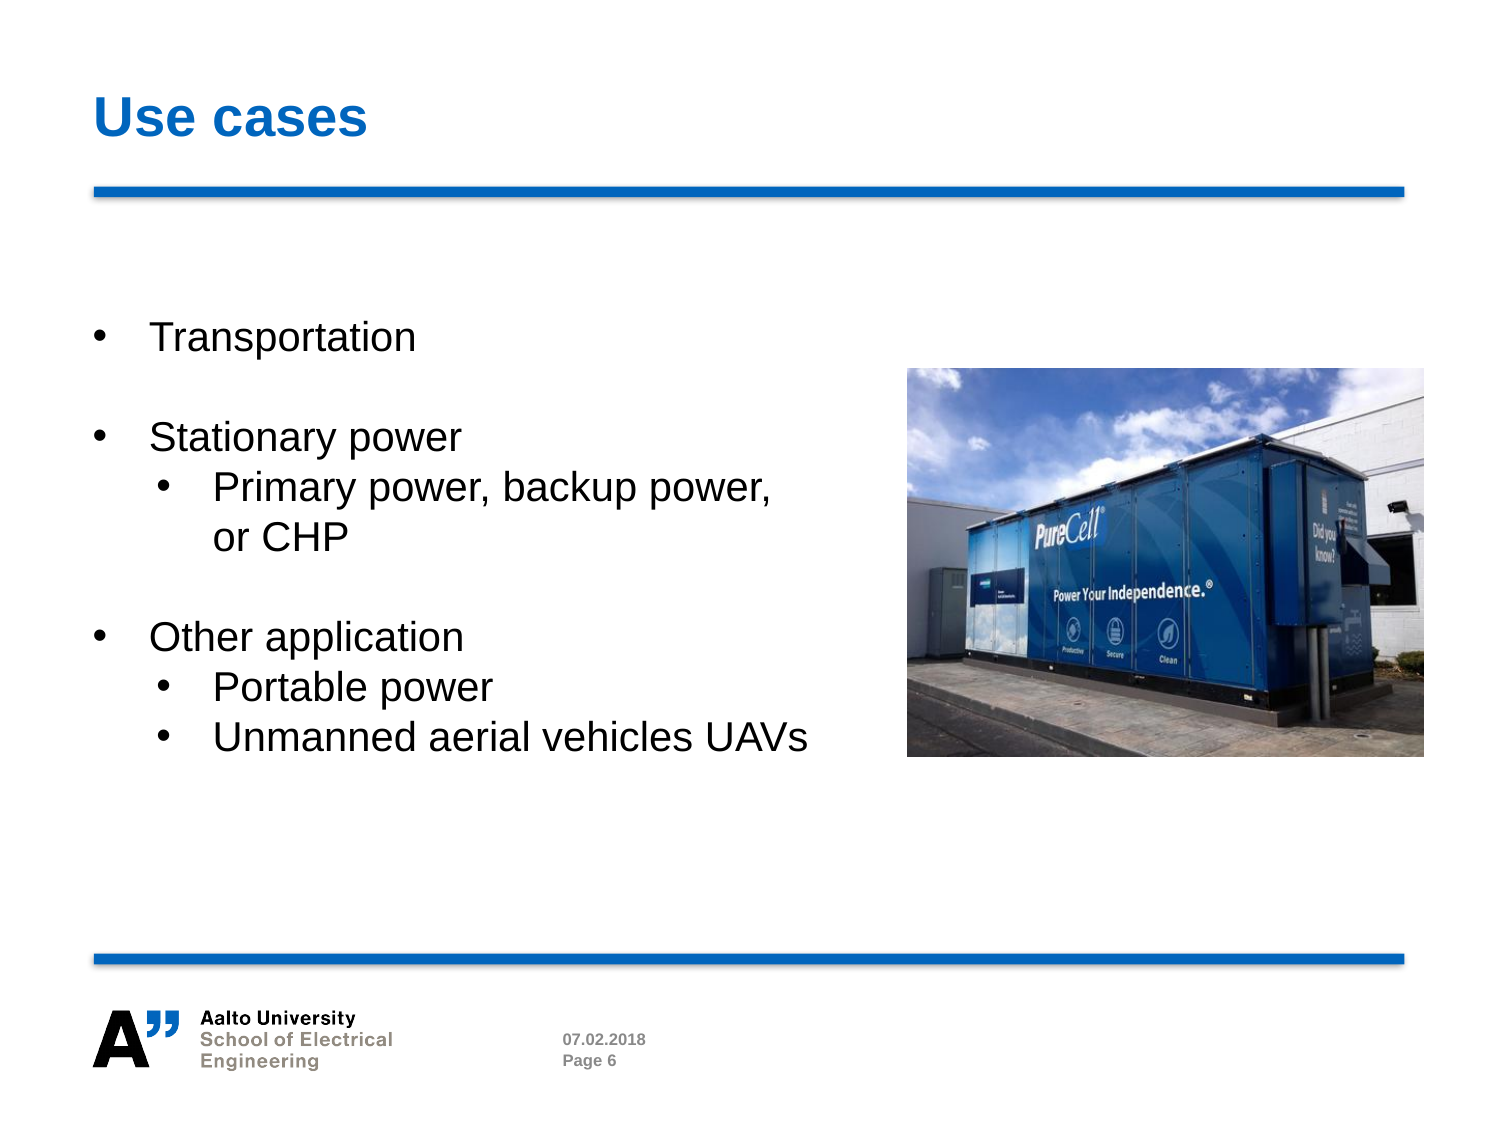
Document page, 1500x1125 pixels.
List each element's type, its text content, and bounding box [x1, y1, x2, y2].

picture [35, 953, 449, 1125]
slide_number Page 6 [562, 1050, 816, 1071]
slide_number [562, 1029, 816, 1050]
title Use cases [93, 80, 1369, 228]
picture [906, 368, 1425, 757]
text_box Transportation Stationary power Primary power, backup power, or CHP Other application Portable power Unmanned aerial vehicles UAVs [77, 302, 828, 768]
